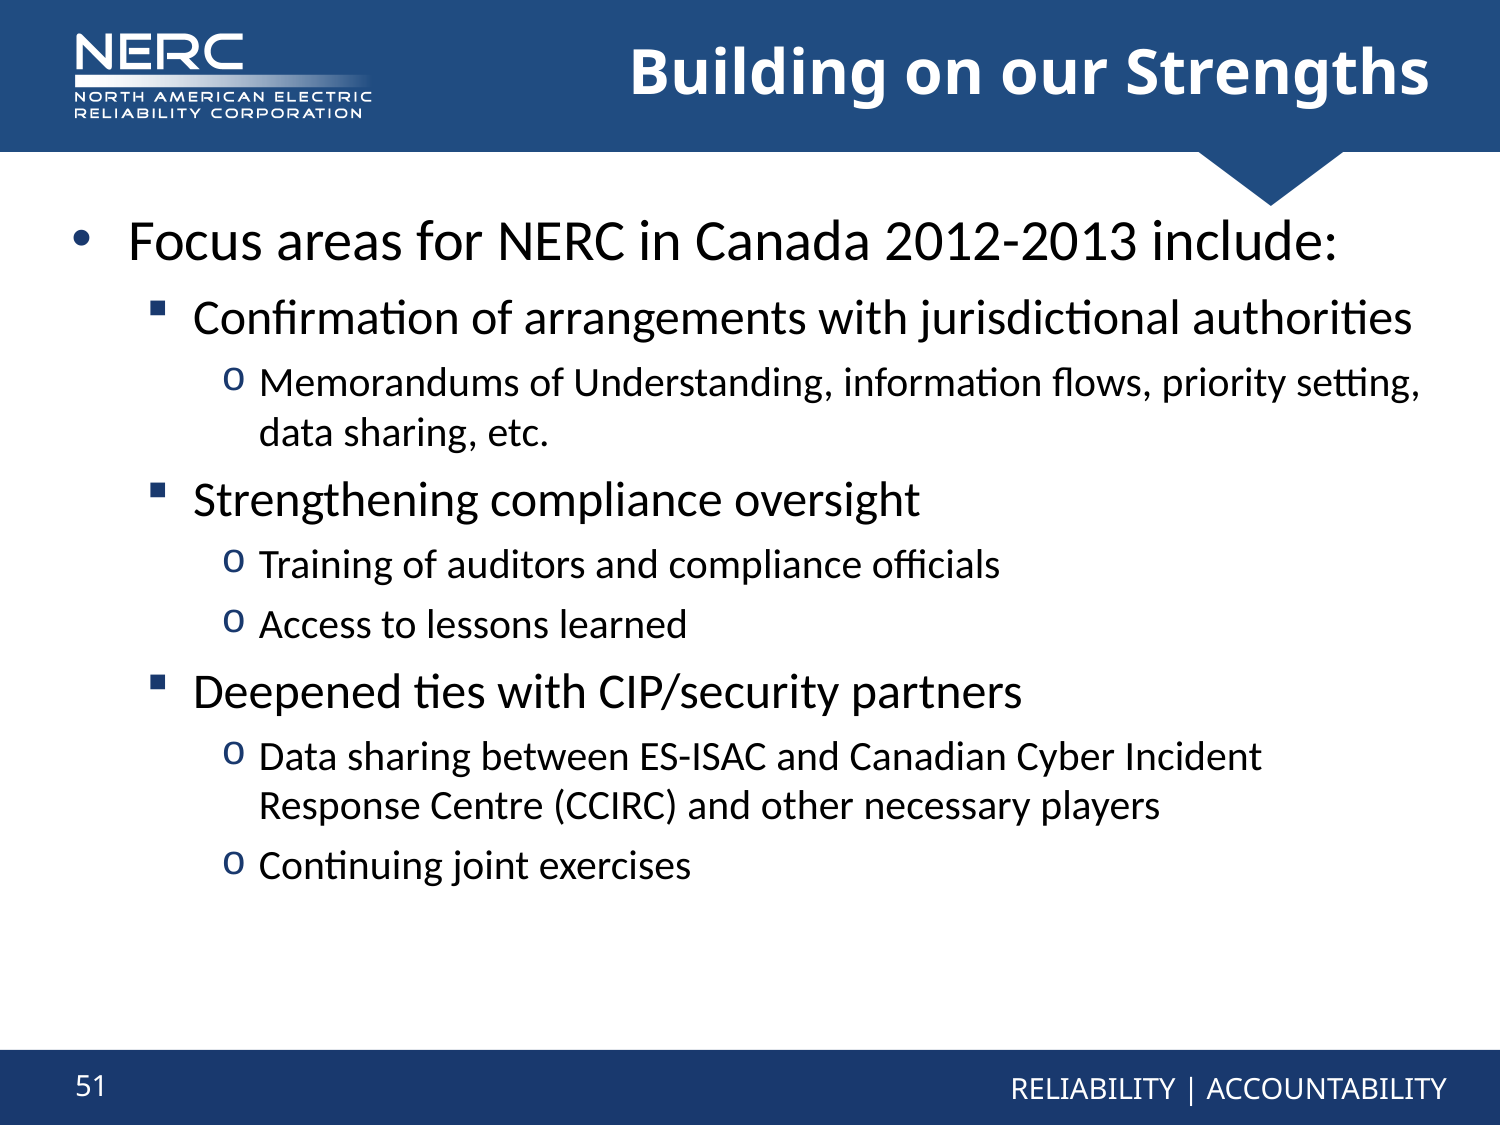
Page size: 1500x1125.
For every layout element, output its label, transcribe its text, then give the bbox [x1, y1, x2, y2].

title Building on our Strengths [474, 24, 1463, 133]
picture [0, 0, 1500, 206]
list Focus areas for NERC in Canada 2012-2013 include: Confirmation of arrangements with jurisdictional authorities Memorandums of Understanding, information flows, priority setting, data sharing, etc. Strengthening compliance oversight Training of auditors and compliance officials Access to lessons learned Deepened ties with CIP/security partners Data sharing between ES-ISAC and Canadian Cyber Incident Response Centre (CCIRC) and other necessary players Continuing joint exercises [56, 195, 1438, 1050]
